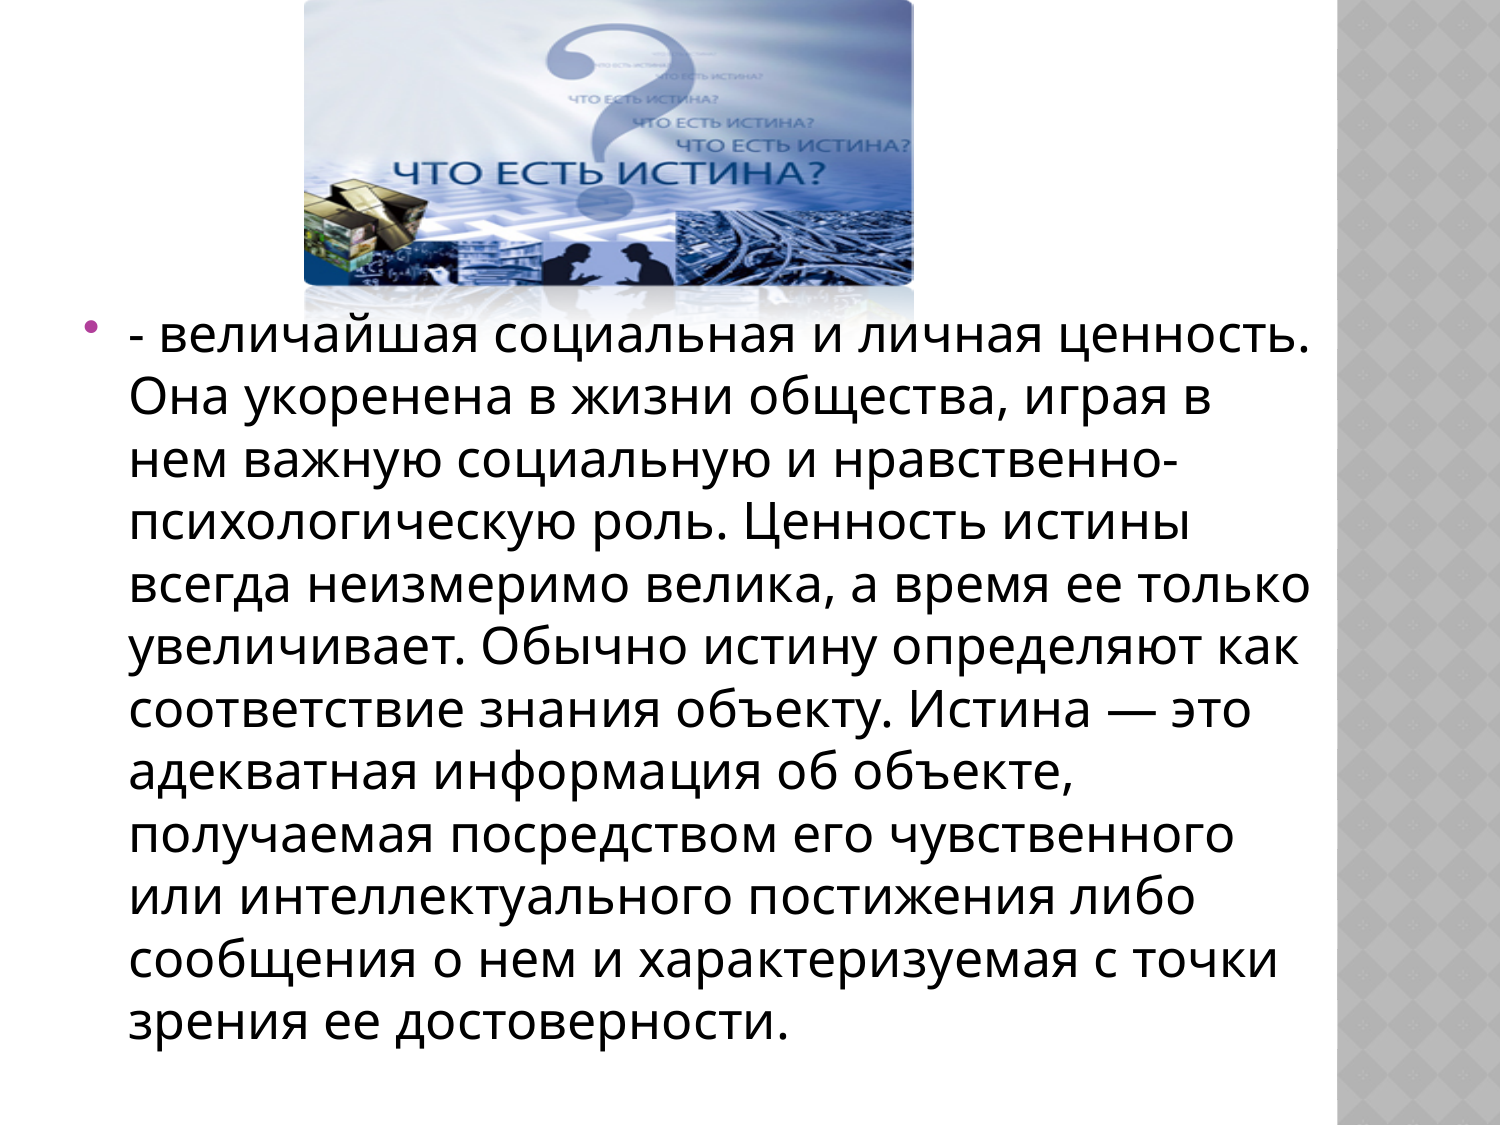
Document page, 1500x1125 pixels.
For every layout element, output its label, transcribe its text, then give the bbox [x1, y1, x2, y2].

picture [304, 0, 915, 341]
list - величайшая социальная и личная ценность. Она укоренена в жизни общества, играя в нем важную социальную и нравственно-психологическую роль. Ценность истины всегда неизмеримо велика, а время ее только увеличивает. Обычно истину определяют как соответствие знания объекту. Истина — это адекватная информация об объекте, получаемая посредством его чувственного или интеллектуального постижения либо сообщения о нем и характеризуемая с точки зрения ее достоверности. [70, 292, 1332, 1088]
